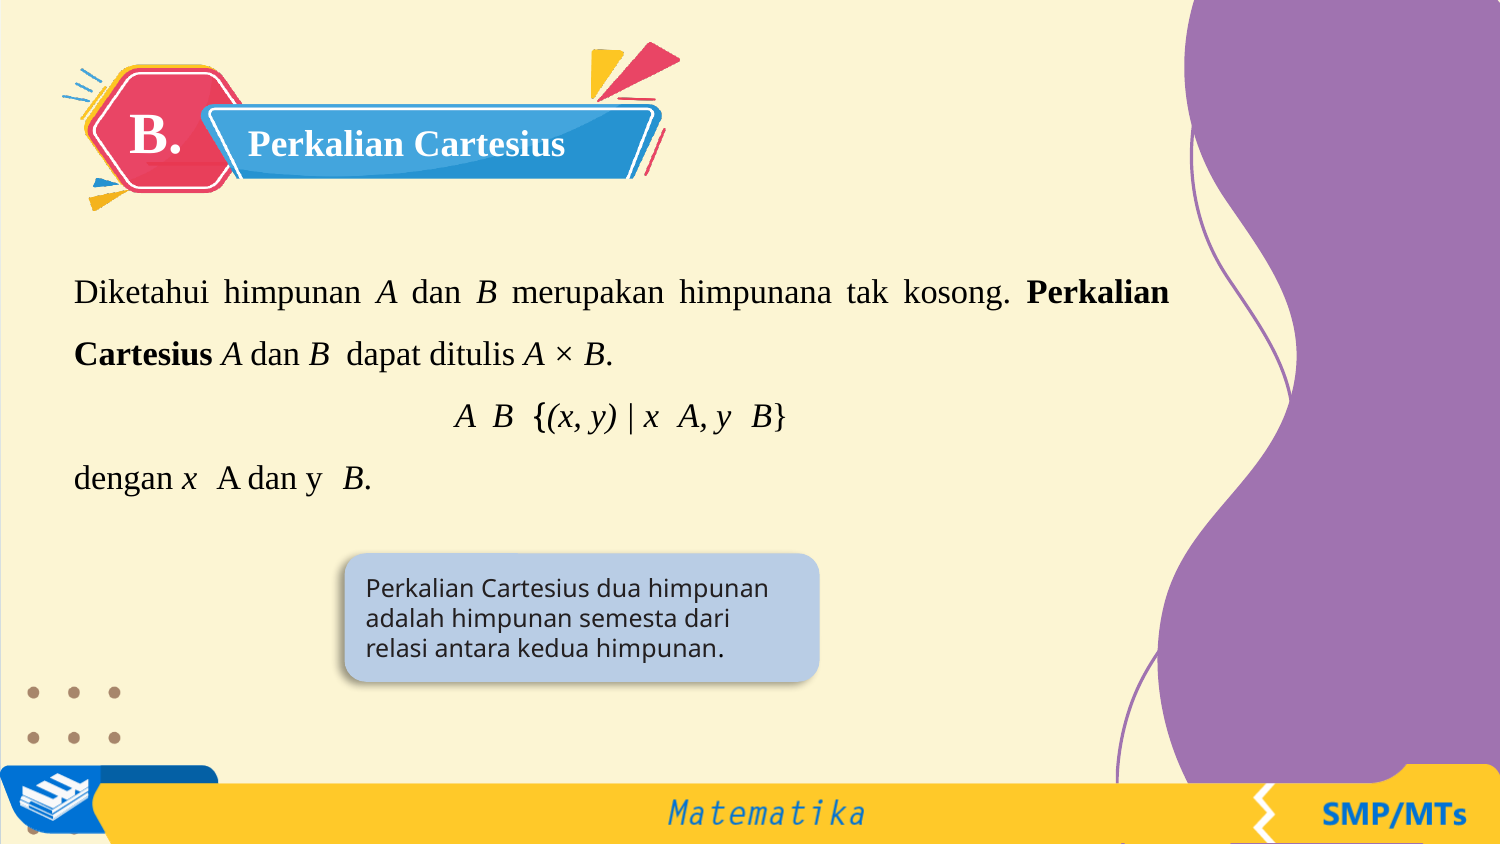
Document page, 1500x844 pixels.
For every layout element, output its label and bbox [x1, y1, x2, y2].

text_box [0, 0, 1500, 844]
